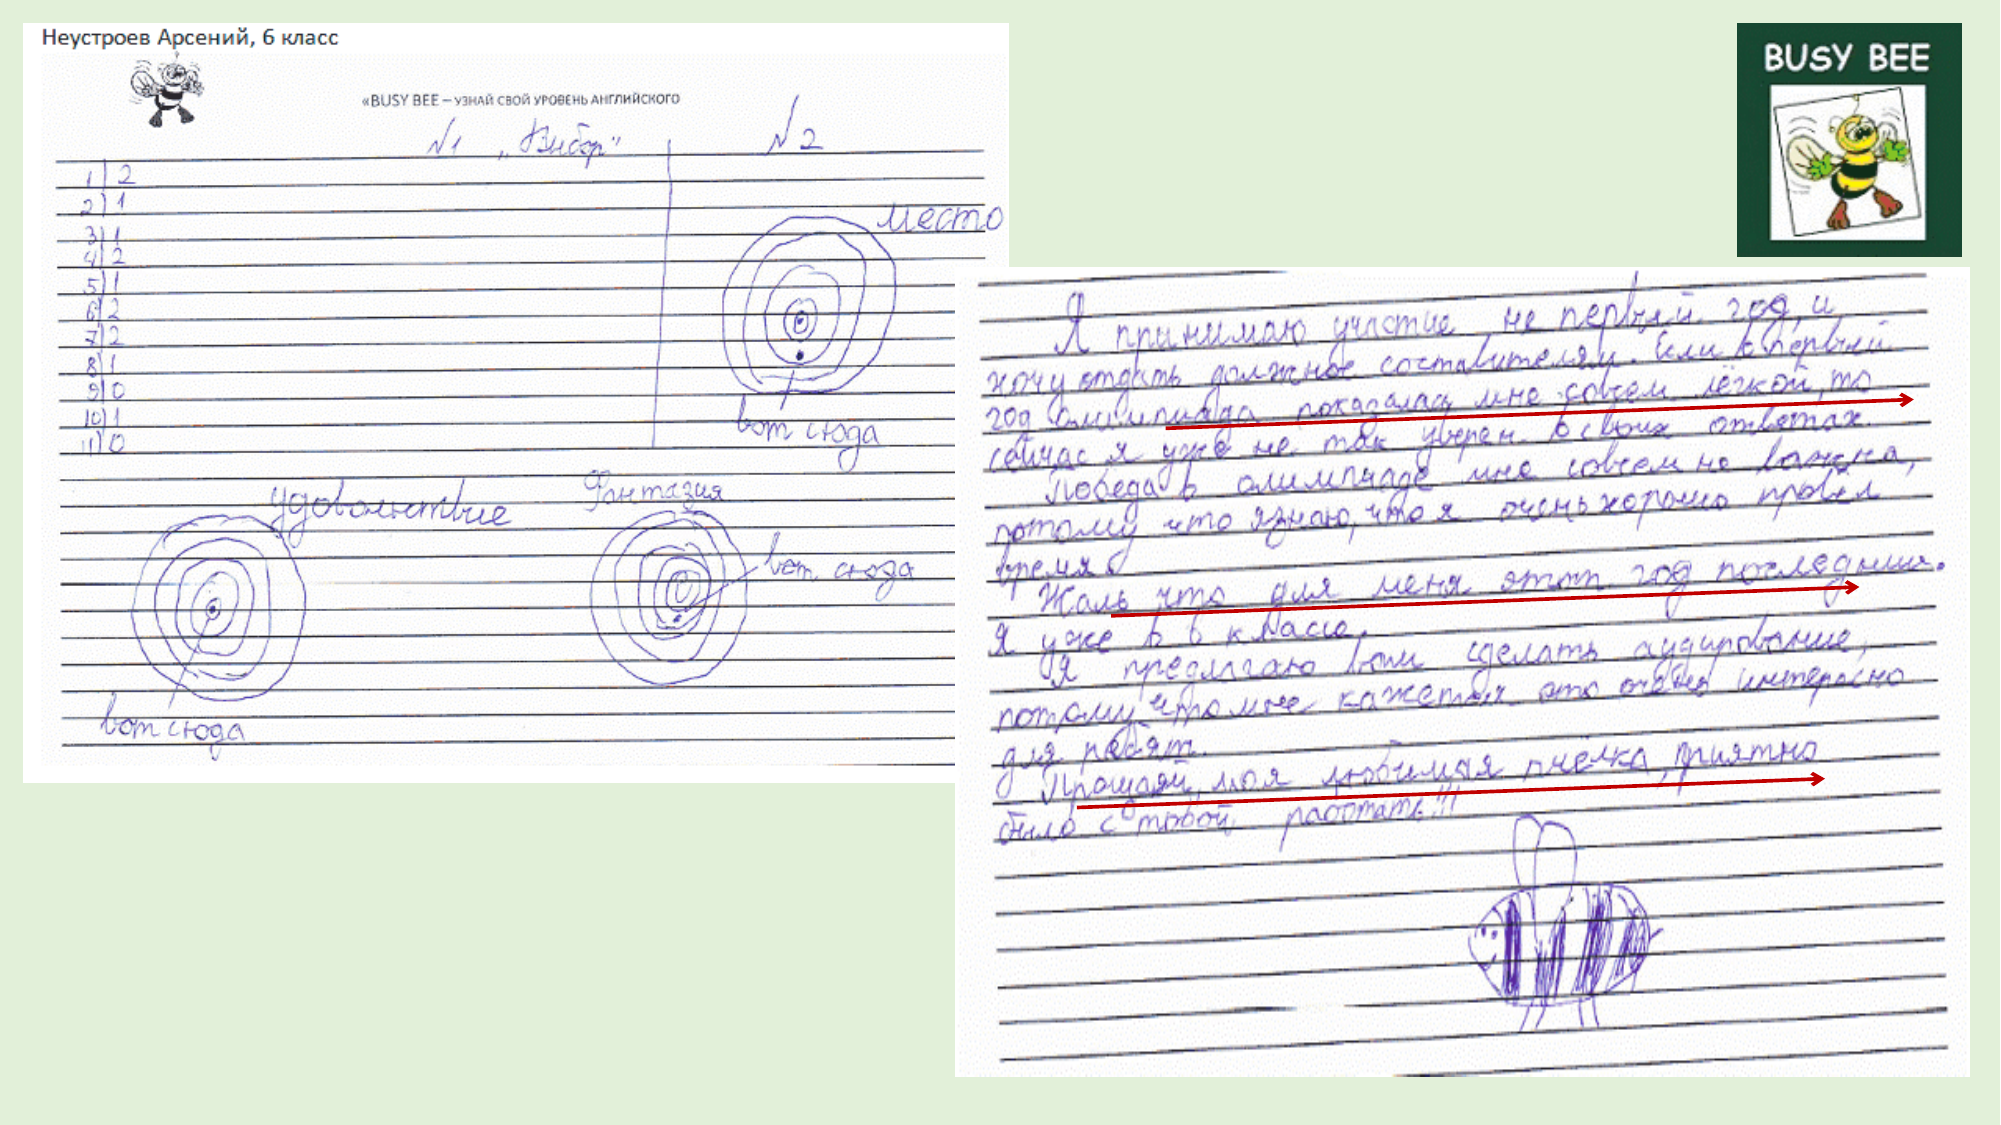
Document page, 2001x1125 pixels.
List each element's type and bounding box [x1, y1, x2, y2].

text_box [1165, 399, 1914, 429]
picture [23, 23, 1970, 1078]
text_box [1111, 586, 1860, 616]
picture [1737, 23, 1962, 257]
text_box [1076, 778, 1825, 808]
